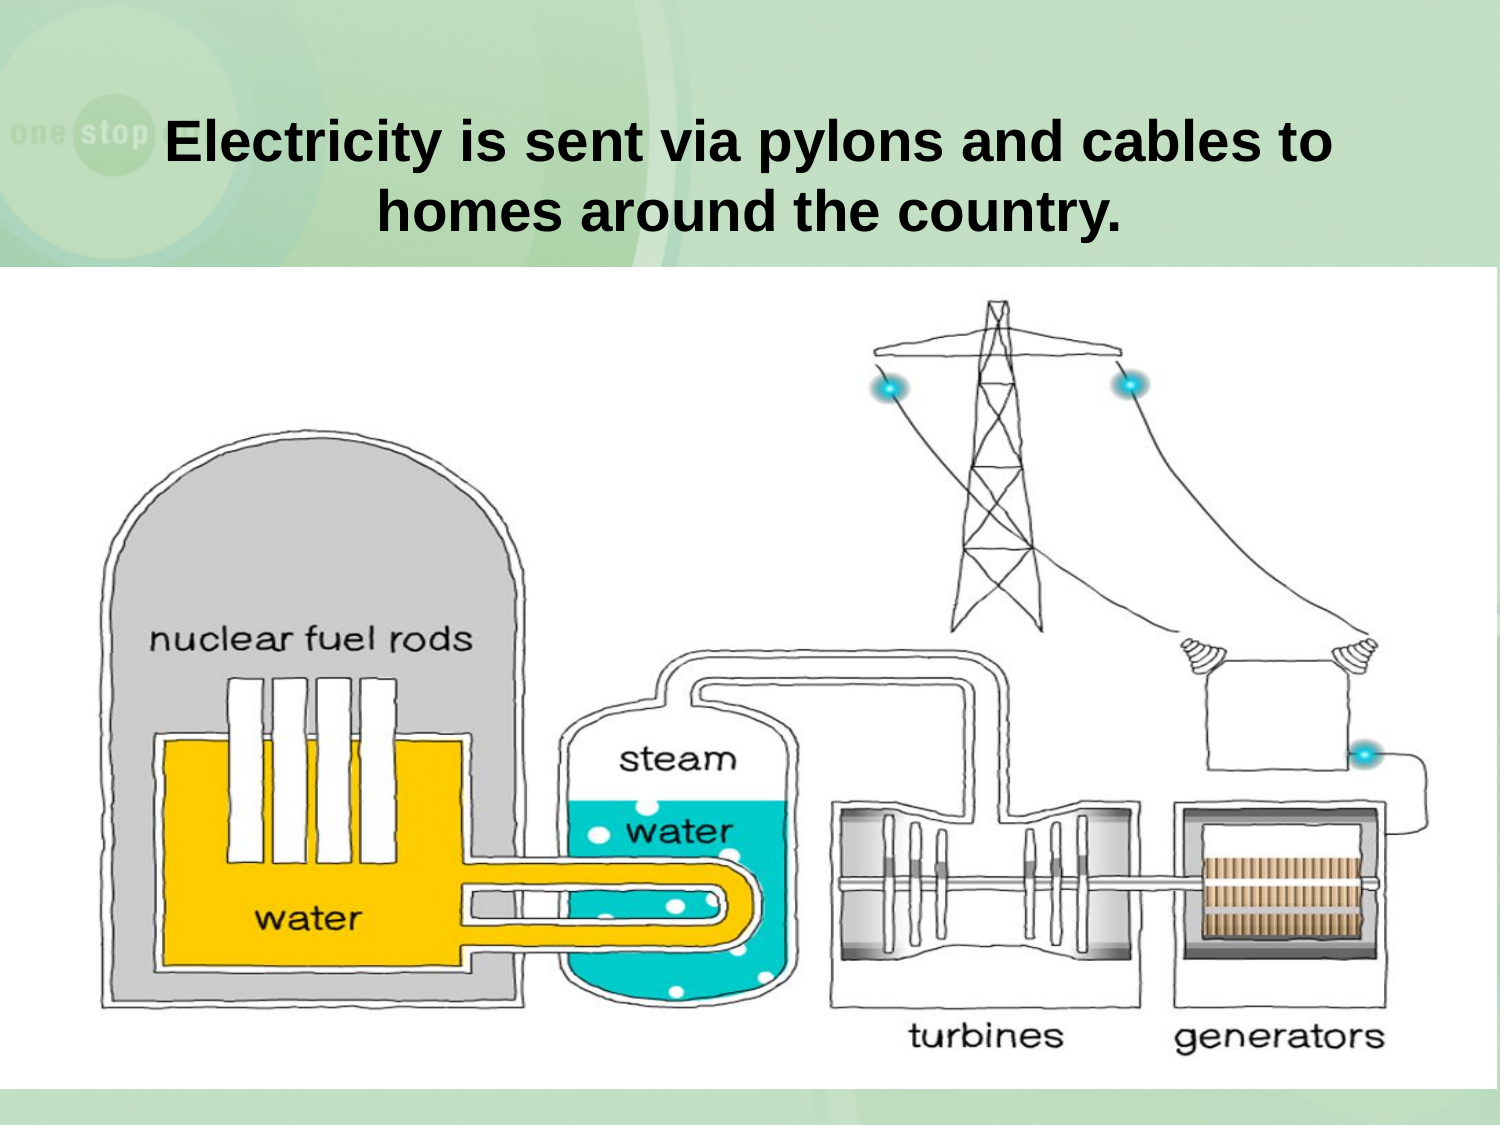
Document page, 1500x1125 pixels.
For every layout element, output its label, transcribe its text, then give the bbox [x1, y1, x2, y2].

title Electricity is sent via pylons and cables to homes around the country. [75, 79, 1425, 265]
picture [0, 0, 1500, 1125]
